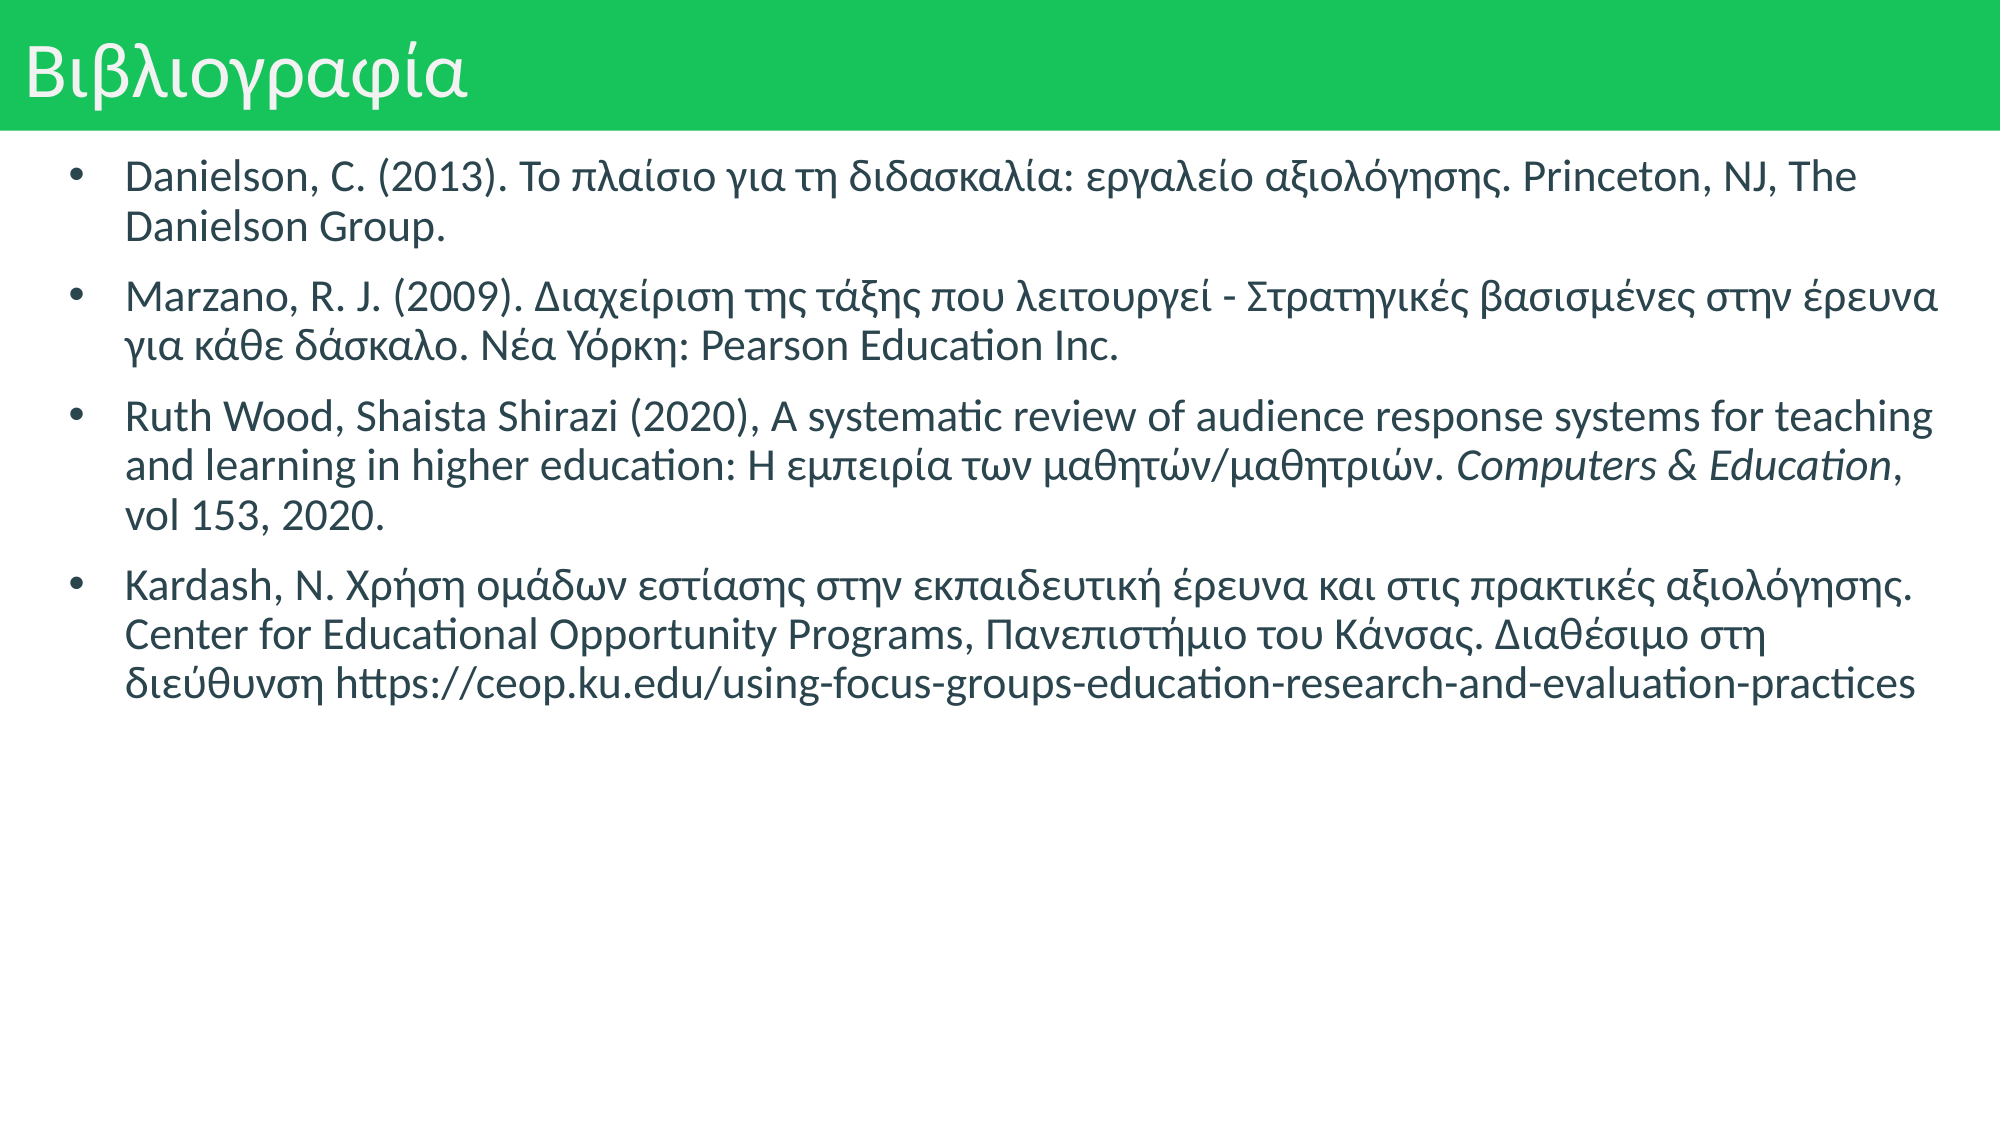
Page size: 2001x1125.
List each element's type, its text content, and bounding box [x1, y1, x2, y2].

list Danielson, C. (2013). Το πλαίσιο για τη διδασκαλία: εργαλείο αξιολόγησης. Princeton, NJ, The Danielson Group. Marzano, R. J. (2009). Διαχείριση της τάξης που λειτουργεί - Στρατηγικές βασισμένες στην έρευνα για κάθε δάσκαλο. Νέα Υόρκη: Pearson Education Inc. Ruth Wood, Shaista Shirazi (2020), A systematic review of audience response systems for teaching and learning in higher education: Η εμπειρία των μαθητών/μαθητριών. Computers & Education, vol 153, 2020. Kardash, N. Χρήση ομάδων εστίασης στην εκπαιδευτική έρευνα και στις πρακτικές αξιολόγησης. Center for Educational Opportunity Programs, Πανεπιστήμιο του Κάνσας. Διαθέσιμο στη διεύθυνση https://ceop.ku.edu/using-focus-groups-education-research-and-evaluation-practices [16, 144, 1976, 1108]
title Βιβλιογραφία [16, 13, 1976, 131]
